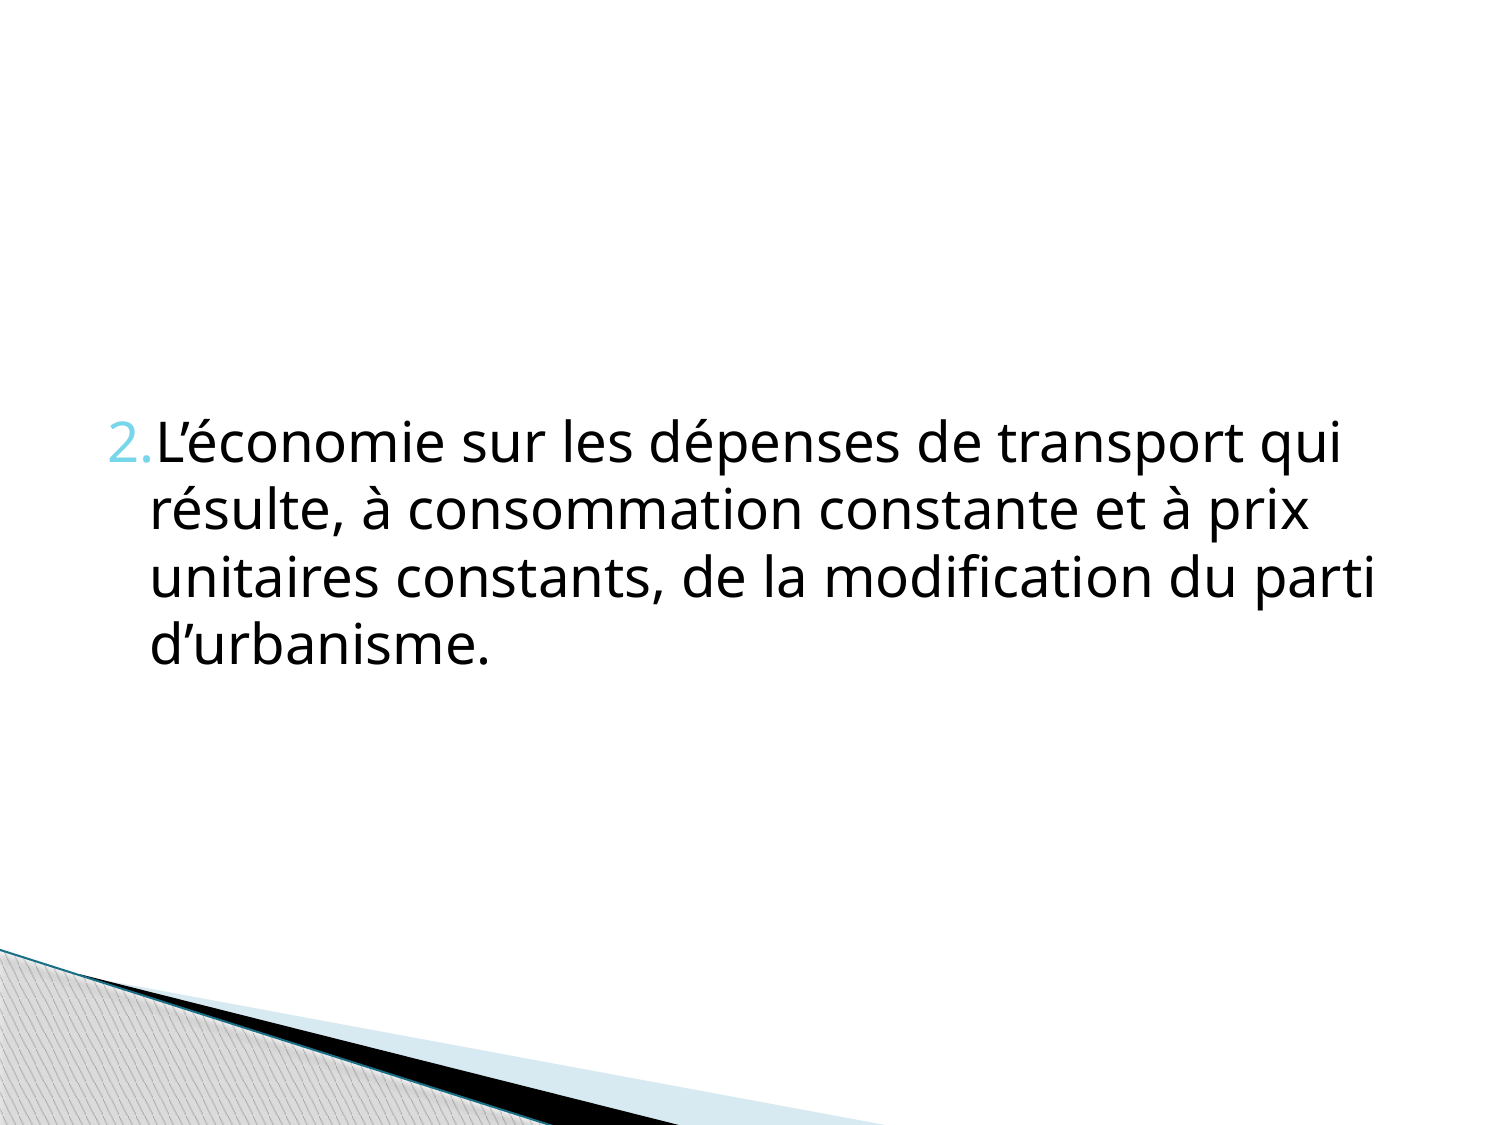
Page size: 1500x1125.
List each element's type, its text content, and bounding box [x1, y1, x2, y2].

list 2.L’économie sur les dépenses de transport qui résulte, à consommation constante et à prix unitaires constants, de la modification du parti d’urbanisme. [75, 398, 1425, 986]
